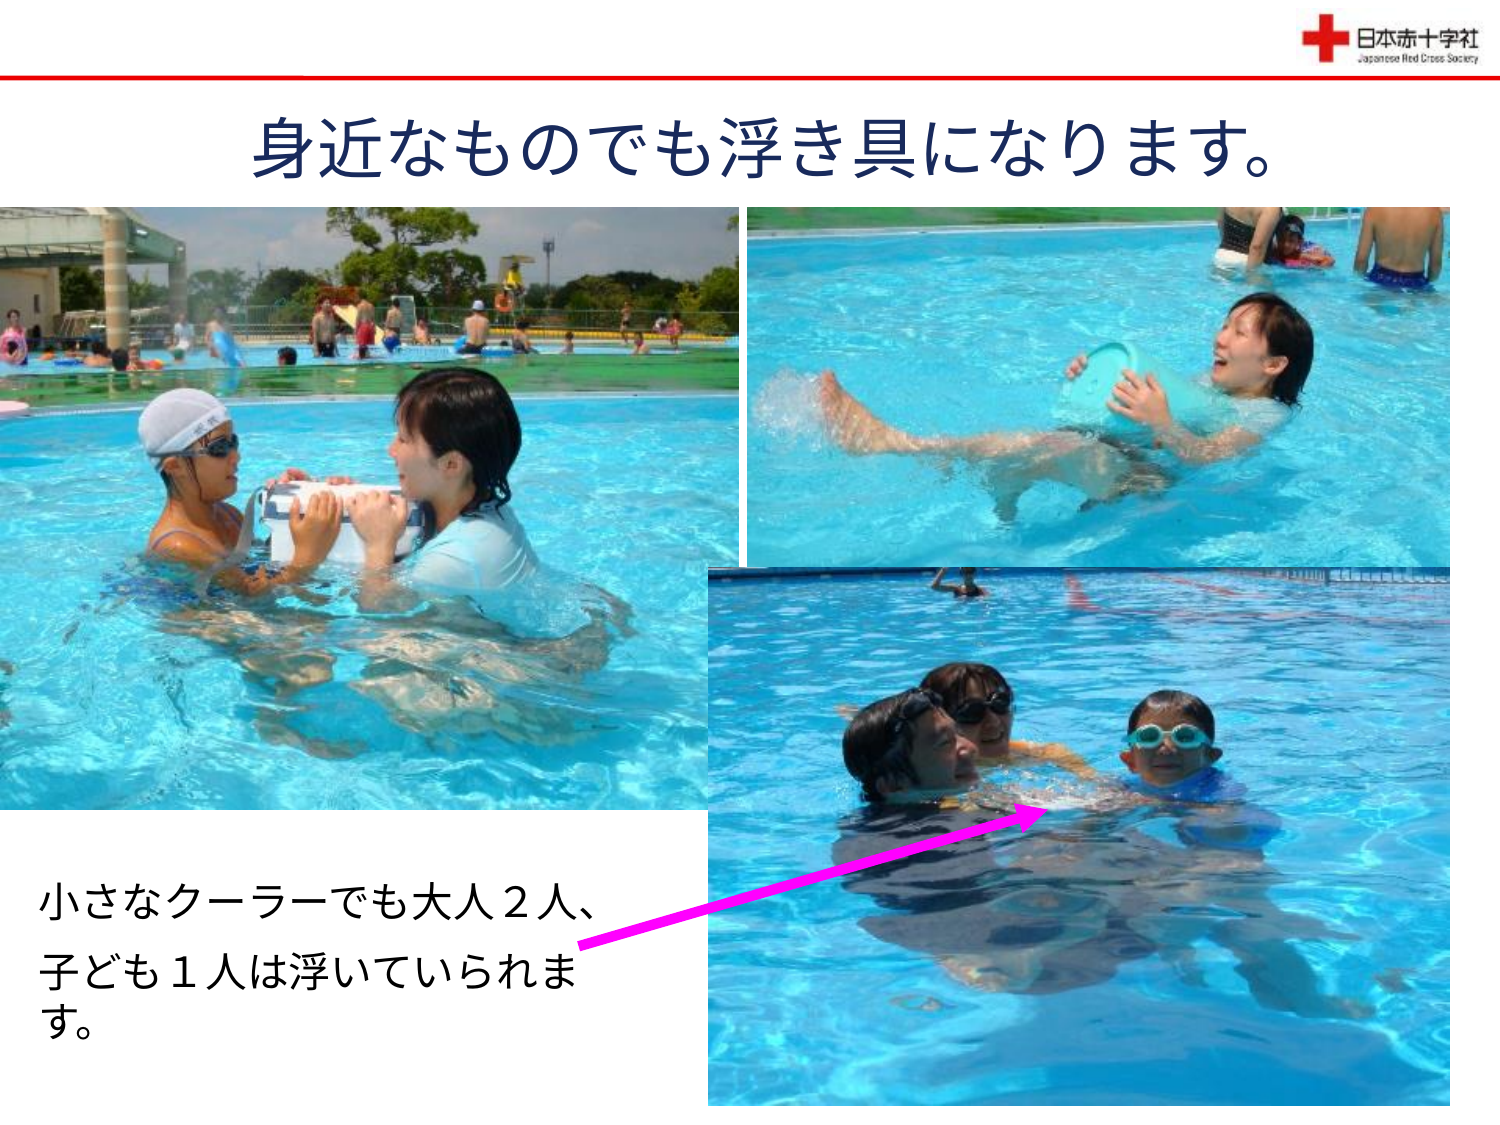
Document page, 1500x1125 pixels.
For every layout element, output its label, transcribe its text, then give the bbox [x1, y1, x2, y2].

text_box 身近なものでも浮き具になります。 [247, 106, 1418, 187]
picture [0, 207, 1450, 1106]
text_box 小さなクーラーでも大人２人、 子ども１人は浮いていられます。 [35, 875, 614, 1047]
picture [1296, 8, 1486, 66]
